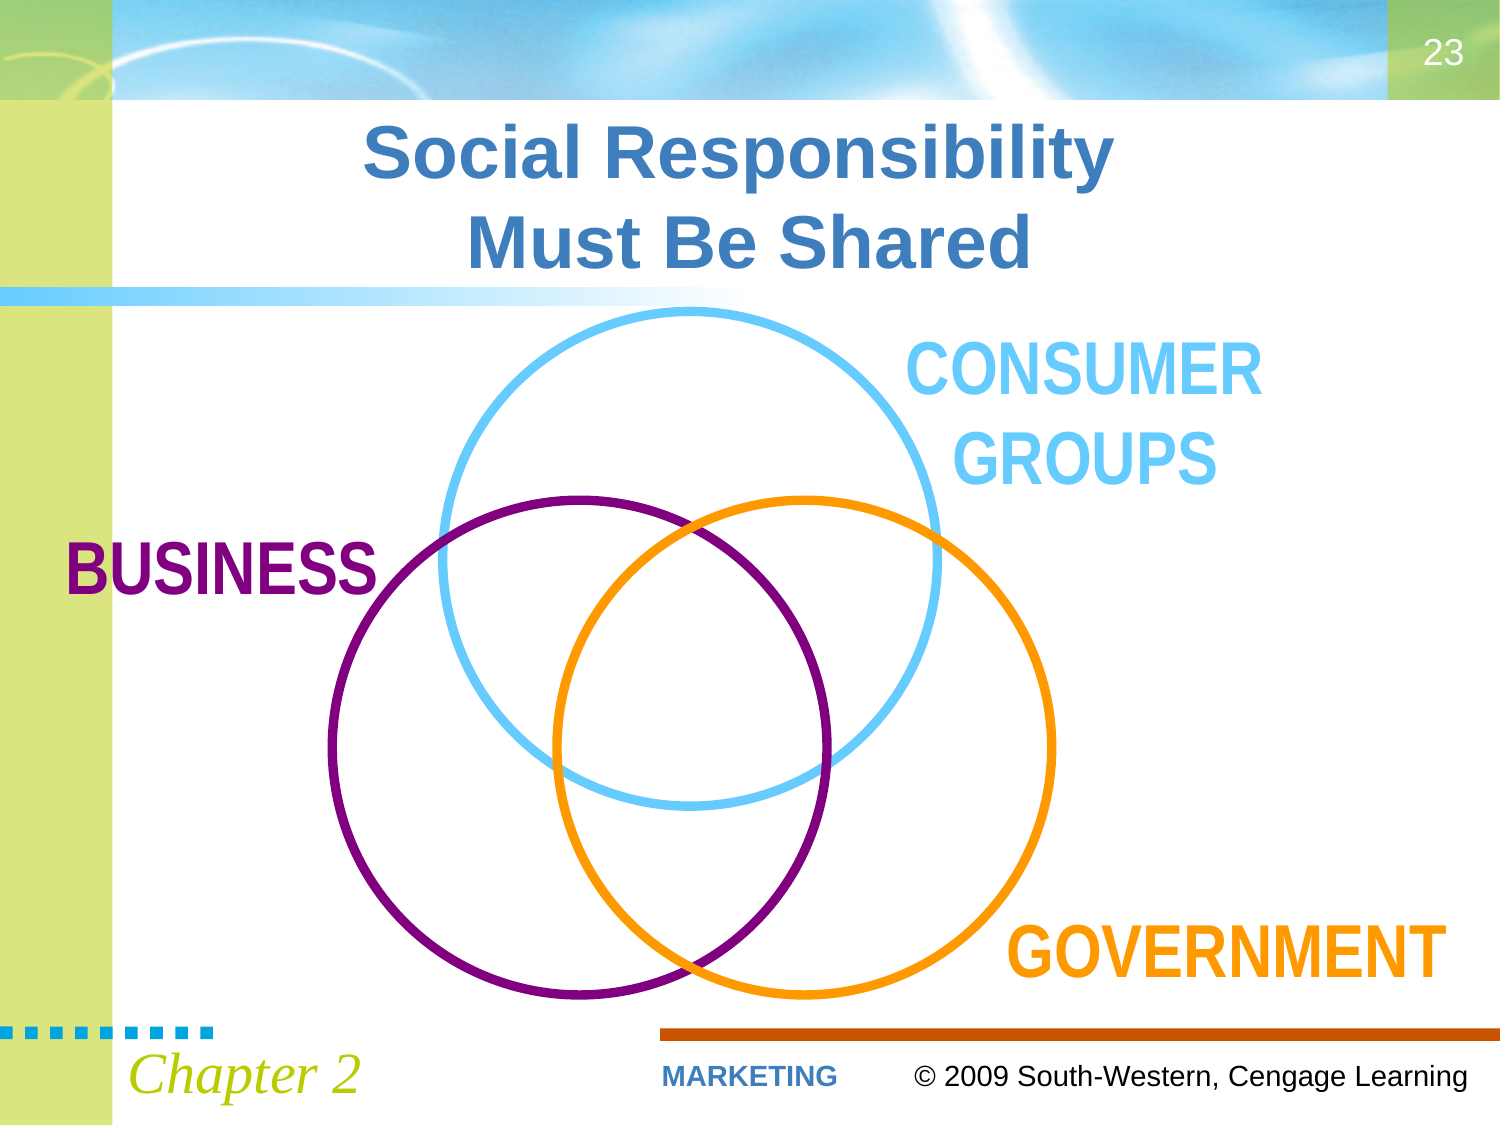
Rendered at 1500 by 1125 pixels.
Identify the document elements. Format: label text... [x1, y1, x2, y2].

footer Chapter 2 [112, 1012, 638, 1113]
slide_number 23 [1387, 0, 1500, 101]
title Social Responsibility Must Be Shared [112, 99, 1388, 288]
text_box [49, 311, 1463, 1001]
